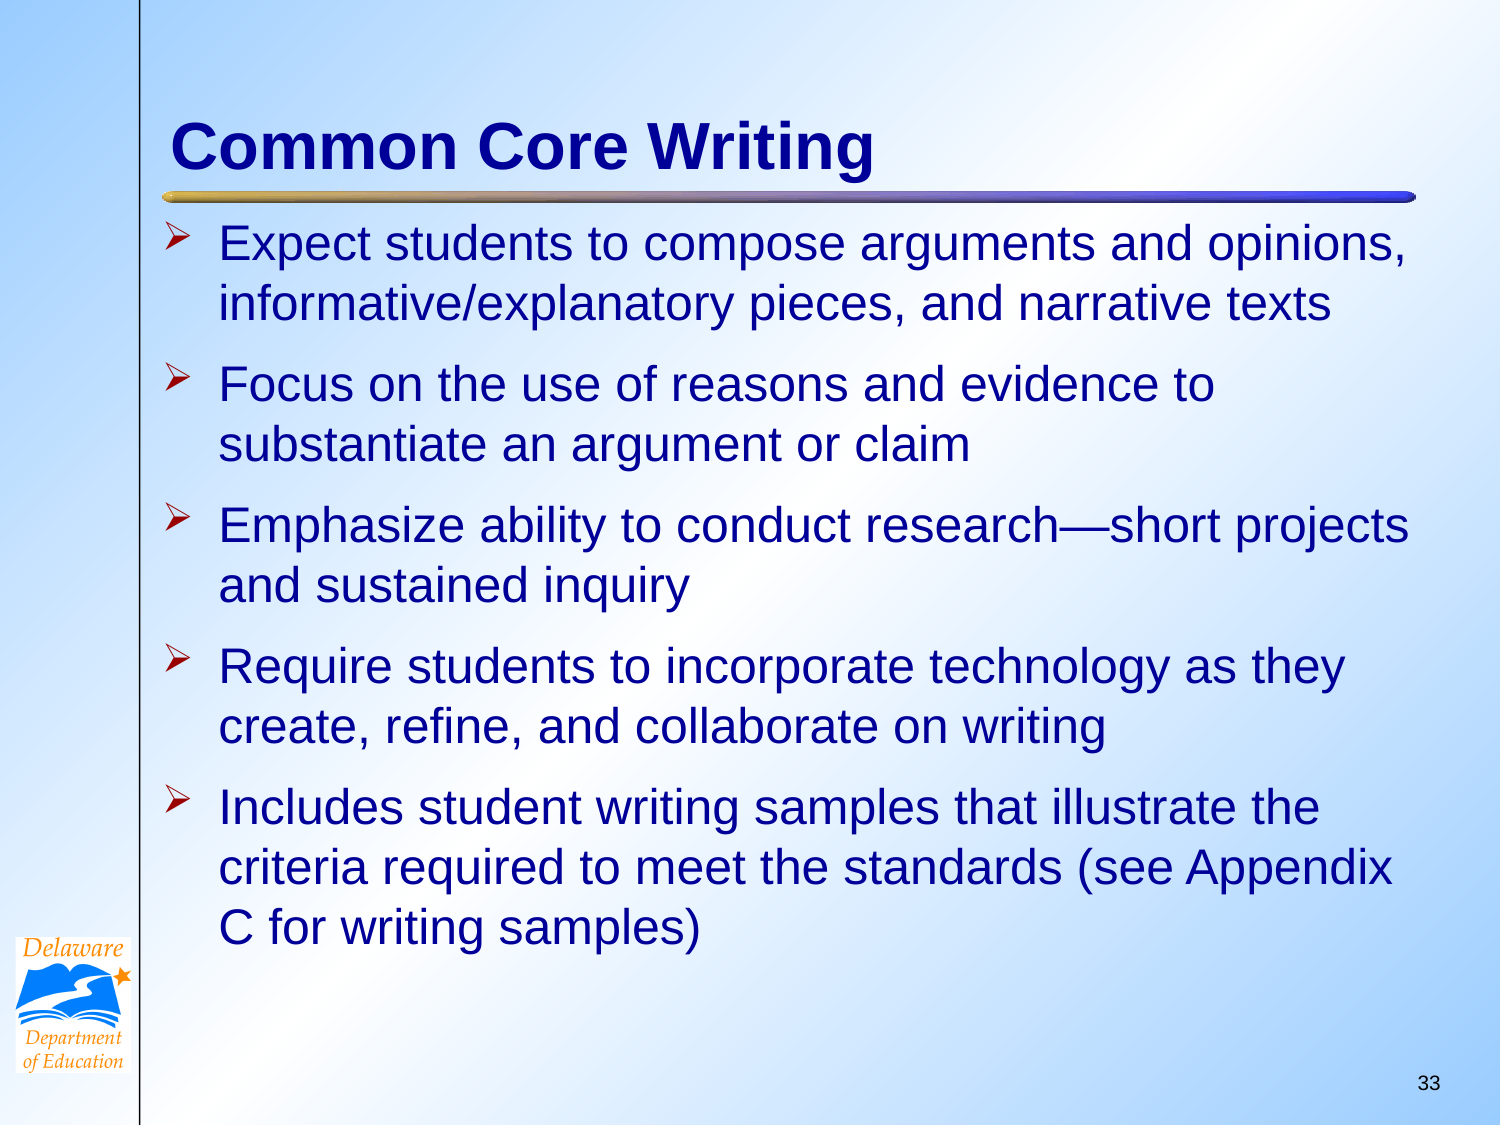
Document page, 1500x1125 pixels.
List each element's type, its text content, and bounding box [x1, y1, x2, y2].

picture [152, 189, 1425, 202]
slide_number 32 [1142, 1054, 1456, 1110]
list Expect students to compose arguments and opinions, informative/explanatory pieces, and narrative texts Focus on the use of reasons and evidence to substantiate an argument or claim Emphasize ability to conduct research—short projects and sustained inquiry Require students to incorporate technology as they create, refine, and collaborate on writing Includes student writing samples that illustrate the criteria required to meet the standards (see Appendix C for writing samples) [146, 202, 1453, 1051]
picture [15, 937, 131, 1073]
title Common Core Writing [162, 27, 1453, 191]
